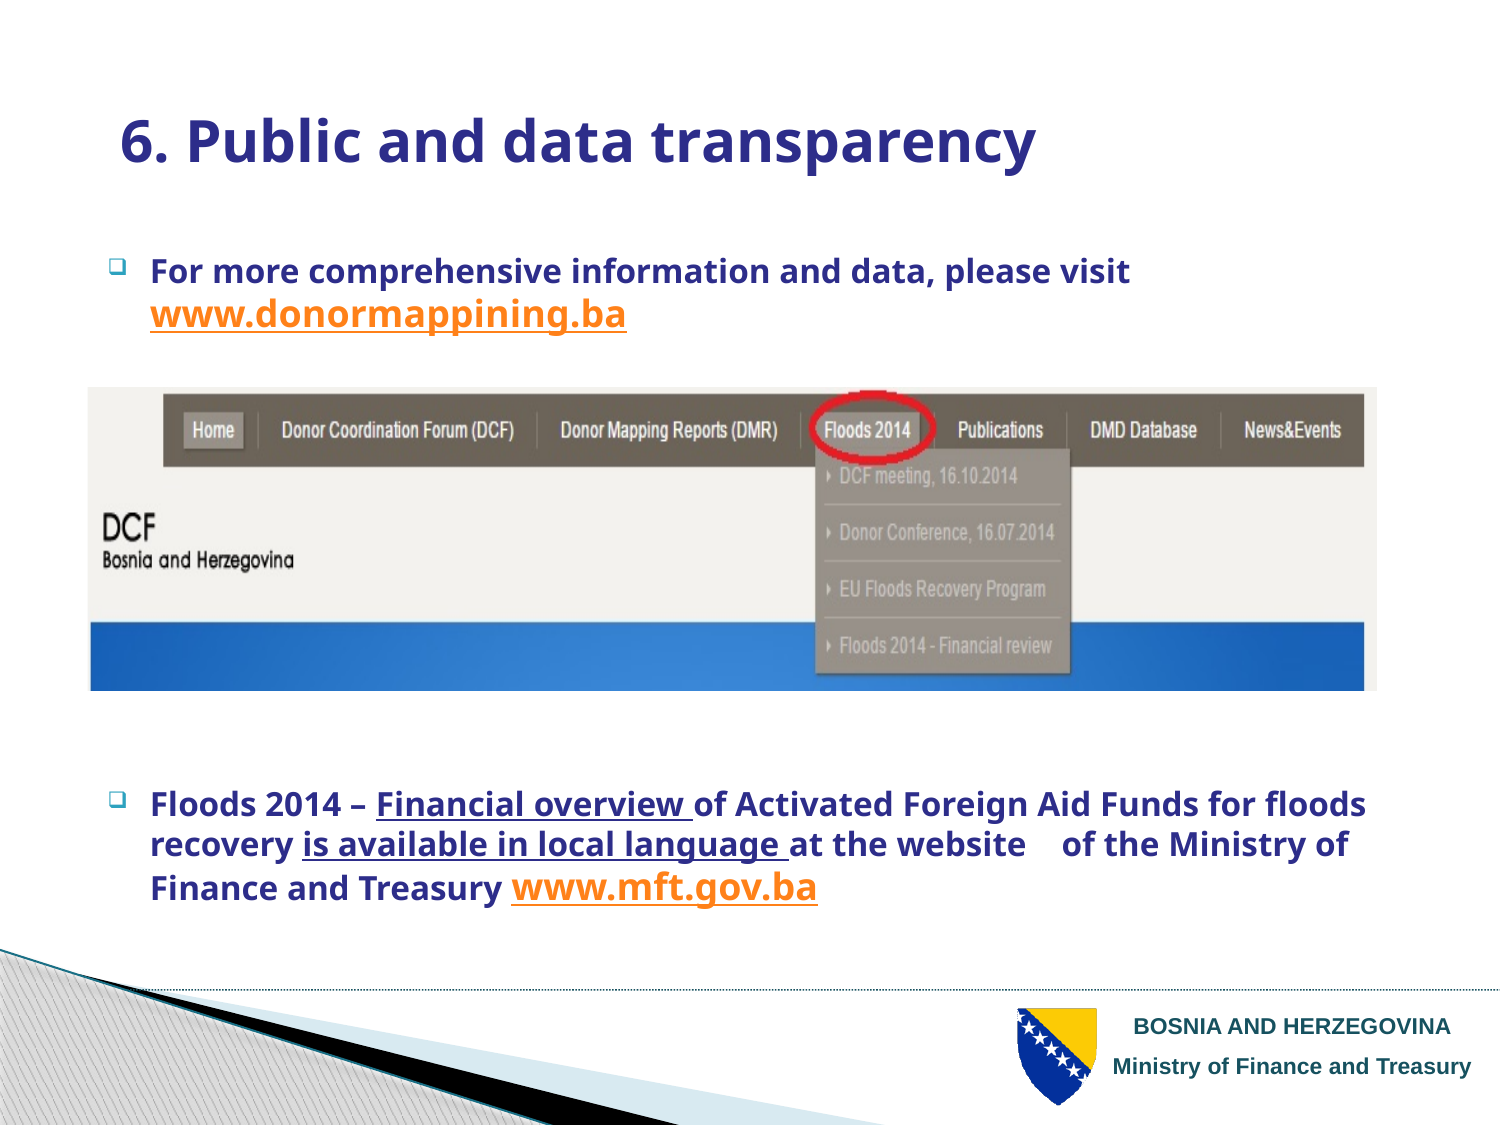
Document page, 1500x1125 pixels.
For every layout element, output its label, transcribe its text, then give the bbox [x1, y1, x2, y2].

picture [1017, 1008, 1098, 1106]
picture [87, 387, 1378, 691]
text_box BOSNIA AND HERZEGOVINA Ministry of Finance and Treasury [1096, 1004, 1489, 1125]
title 6. Public and data transparency [75, 45, 1425, 233]
list For more comprehensive information and data, please visit www.donormappining.ba Floods 2014 – Financial overview of Activated Foreign Aid Funds for floods recovery is available in local language at the website of the Ministry of Finance and Treasury www.mft.gov.ba [75, 243, 1425, 986]
